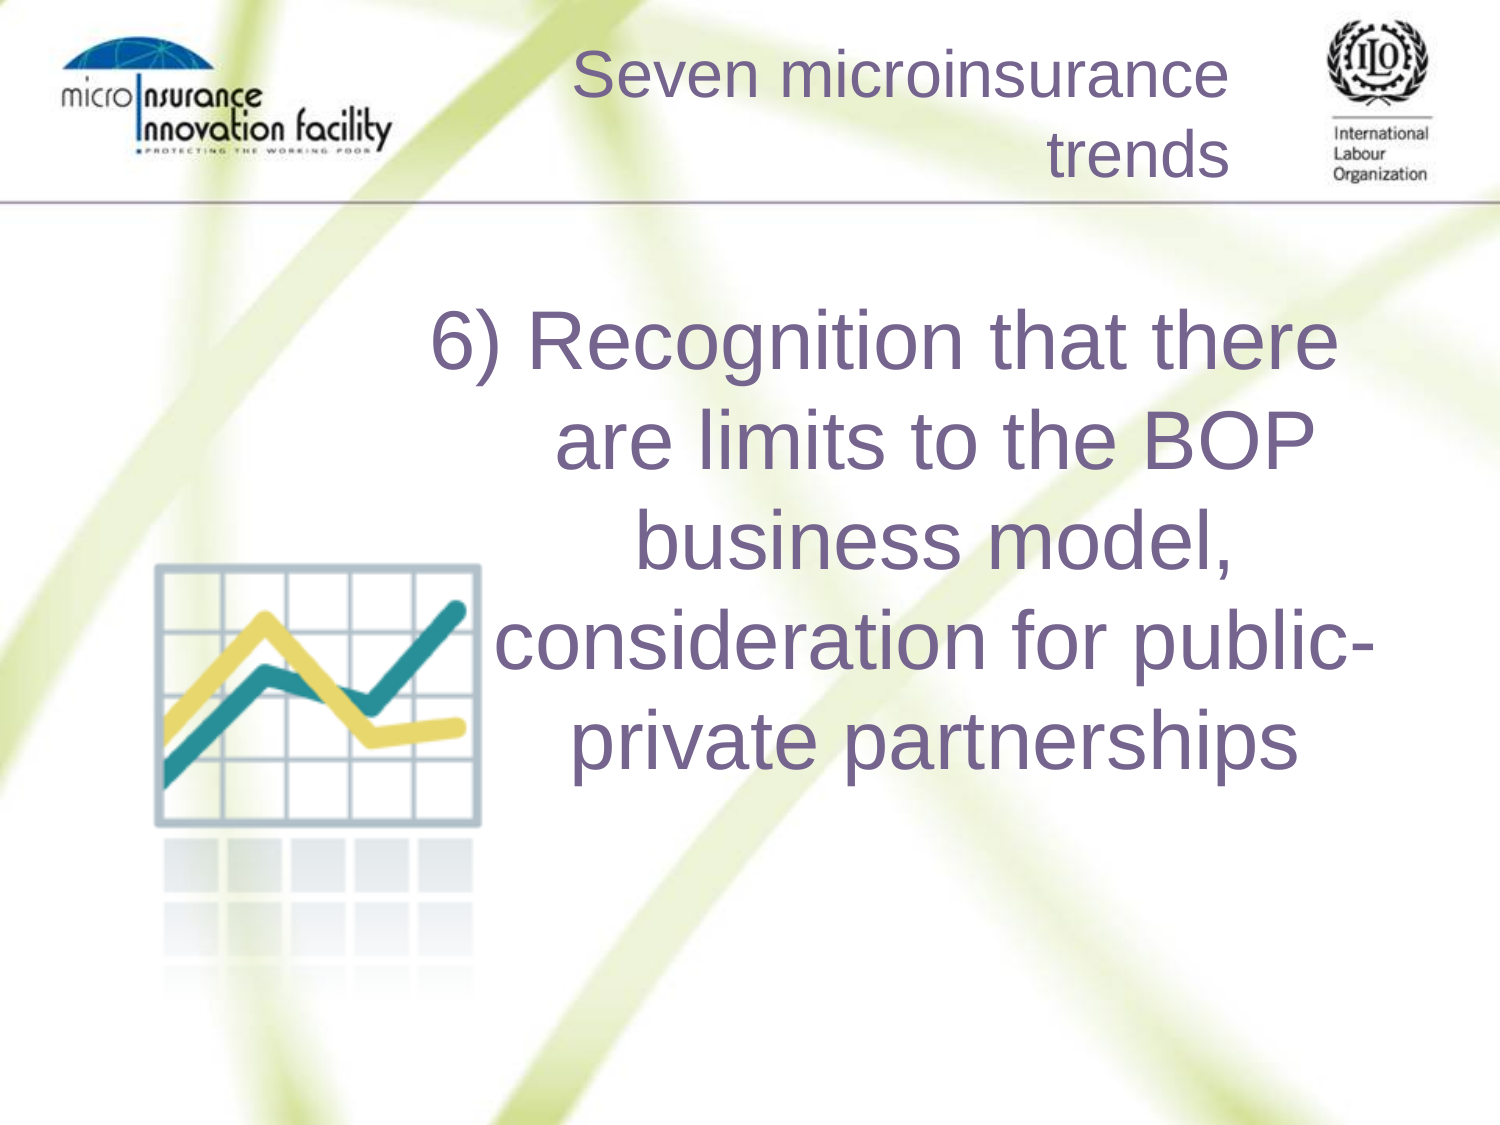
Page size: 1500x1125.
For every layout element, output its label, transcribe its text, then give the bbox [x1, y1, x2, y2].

text_box Seven microinsurance trends [419, 31, 1247, 191]
picture [0, 0, 1500, 1125]
title 6) Recognition that there are limits to the BOP business model, consideration for public-private partnerships [575, 515, 1412, 757]
